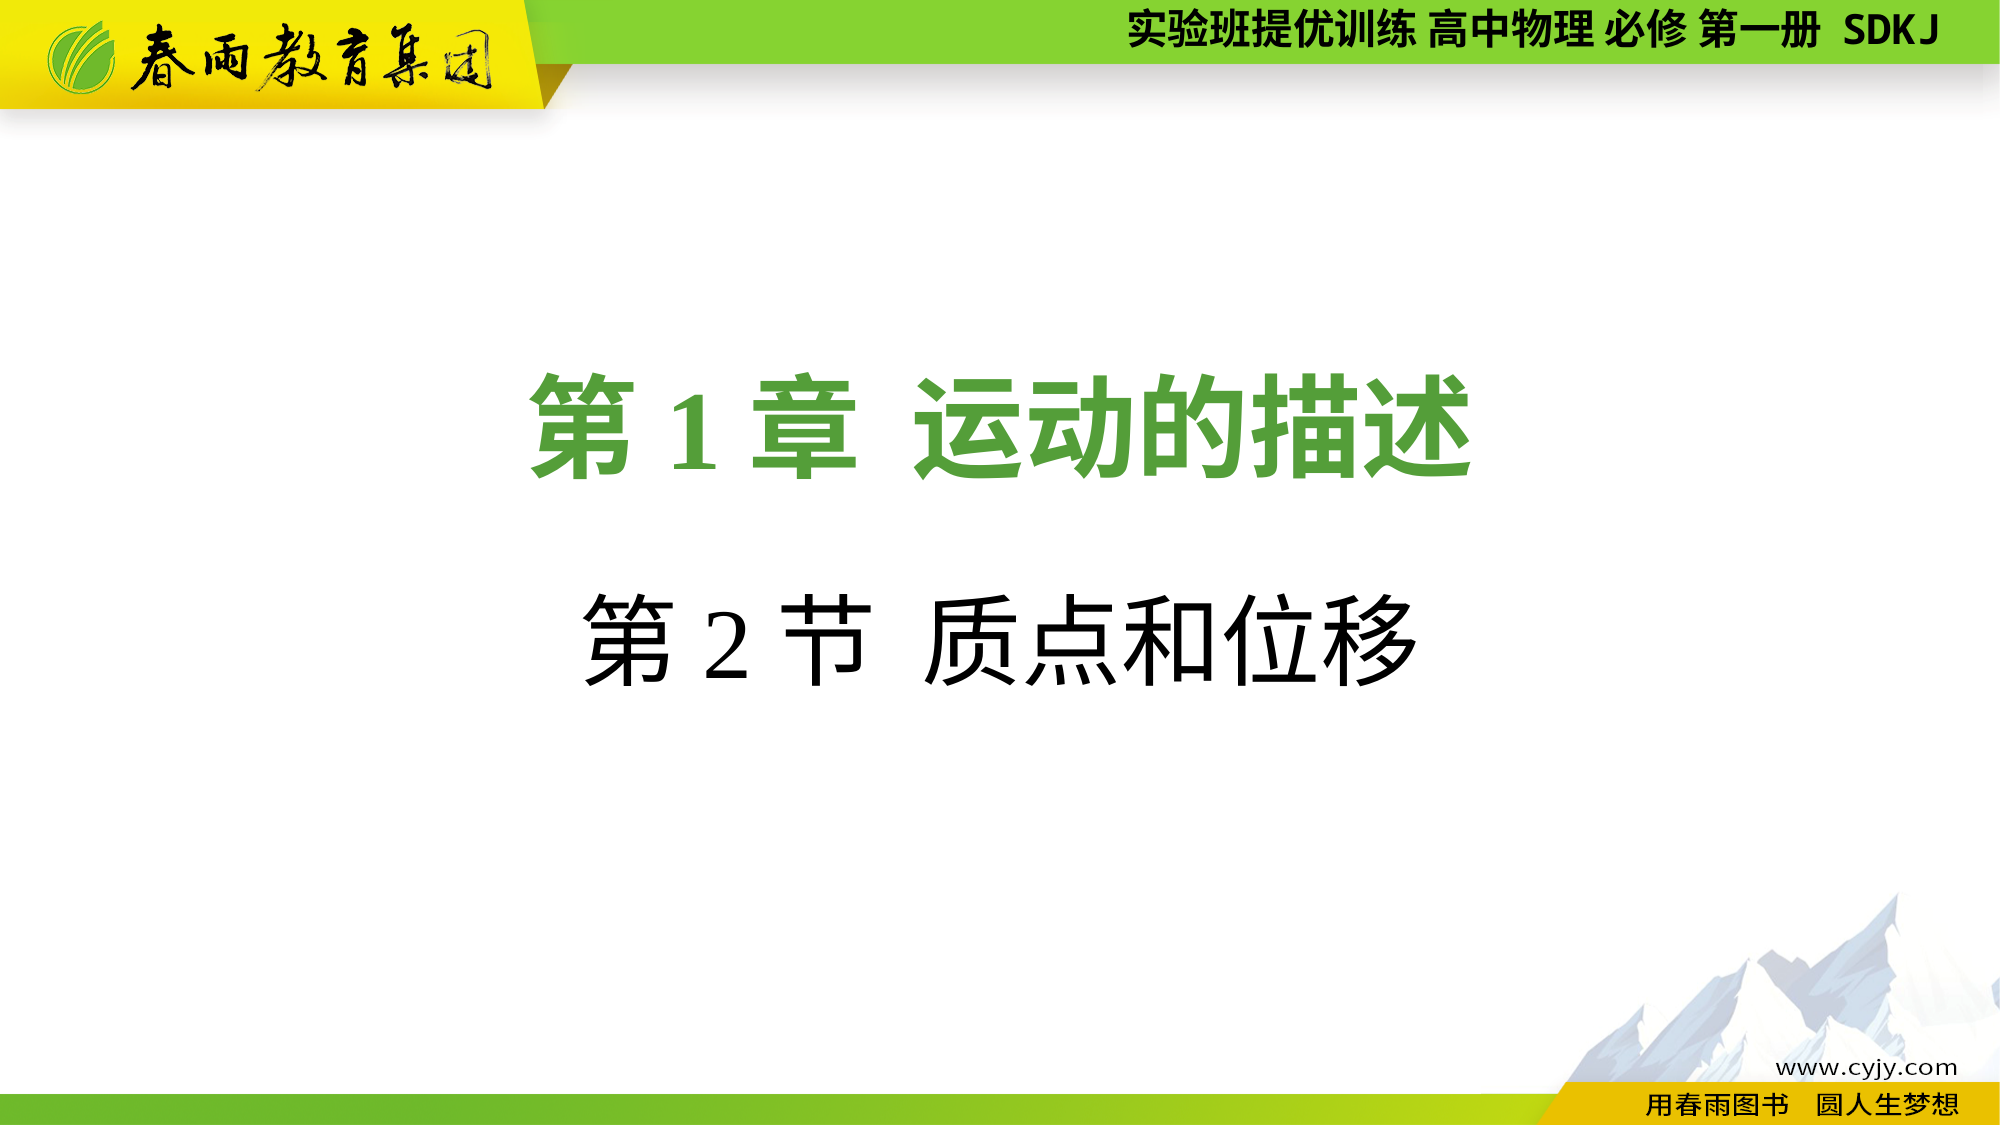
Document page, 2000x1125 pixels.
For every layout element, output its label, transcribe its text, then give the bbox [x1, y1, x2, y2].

picture [0, 0, 2000, 1125]
text_box 第1章 运动的描述 [54, 282, 1946, 500]
text_box 第2节 质点和位移 [54, 511, 1946, 706]
